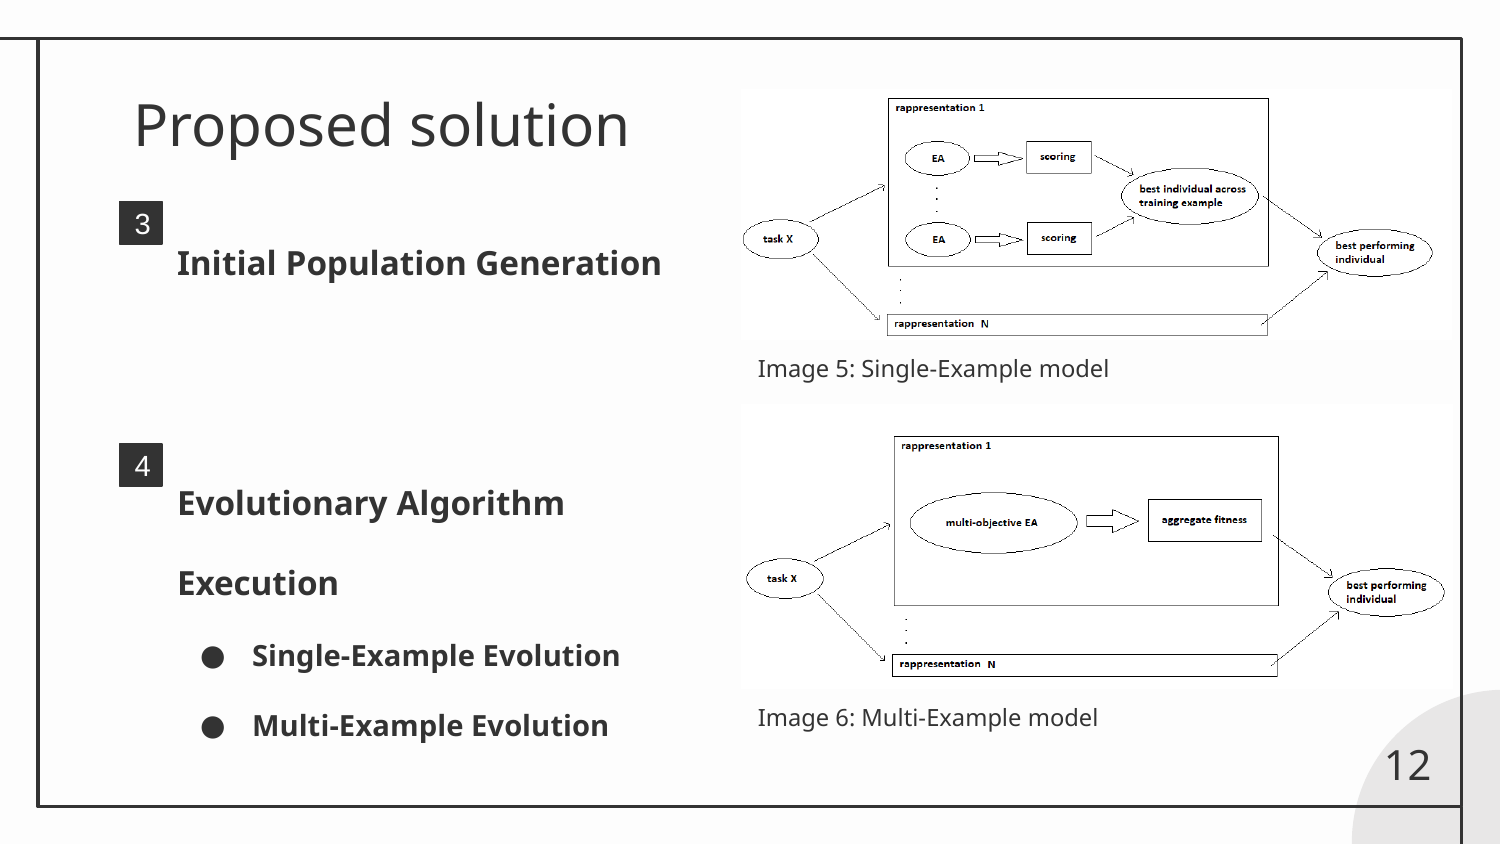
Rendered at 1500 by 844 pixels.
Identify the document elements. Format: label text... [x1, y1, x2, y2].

text_box Image 6: Multi-Example model [741, 696, 1453, 746]
picture [740, 404, 1453, 689]
list Initial Population Generation Evolutionary Algorithm Execution Single-Example Evolution Multi-Example Evolution [161, 187, 741, 726]
text_box ‹#› [1363, 746, 1453, 798]
text_box 3 [119, 201, 162, 244]
text_box 4 [119, 443, 162, 487]
title Proposed solution [118, 72, 741, 167]
text_box Image 5: Single-Example model [741, 347, 1453, 397]
picture [740, 89, 1453, 340]
